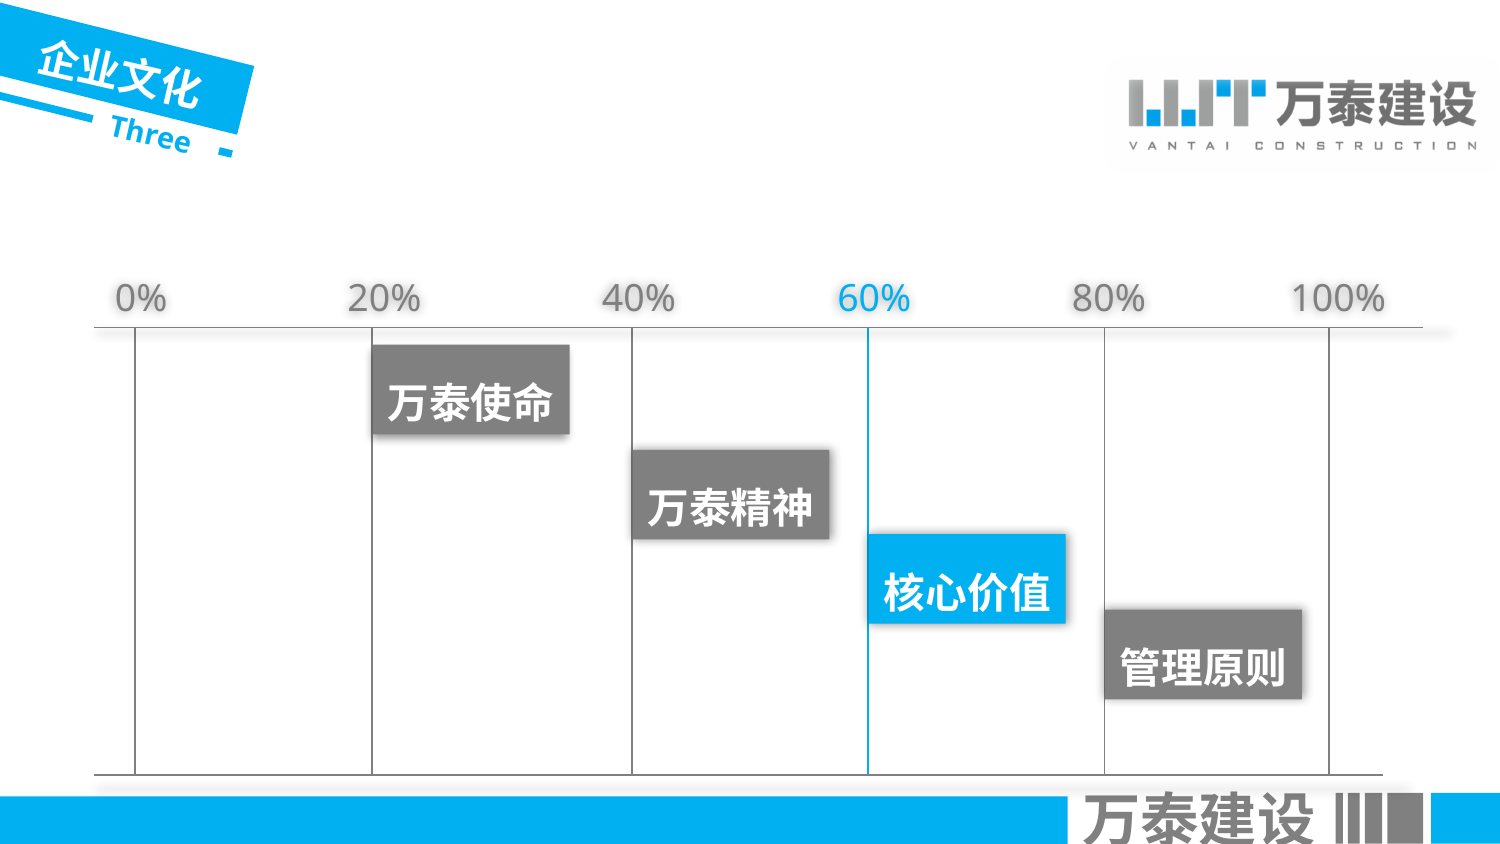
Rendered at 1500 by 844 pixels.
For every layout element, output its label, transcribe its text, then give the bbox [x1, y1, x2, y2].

text_box 40% [587, 266, 697, 325]
text_box 万泰使命 [376, 344, 570, 435]
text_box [0, 775, 1500, 844]
text_box 万泰精神 [637, 449, 830, 540]
text_box 80% [1057, 266, 1187, 325]
text_box 100% [1275, 266, 1424, 326]
text_box 管理原则 [1109, 609, 1302, 700]
text_box 20% [332, 266, 461, 325]
text_box 核心价值 [873, 534, 1066, 624]
text_box 0% [100, 266, 207, 325]
picture [1104, 55, 1500, 174]
text_box 60% [822, 266, 931, 325]
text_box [0, 32, 320, 165]
